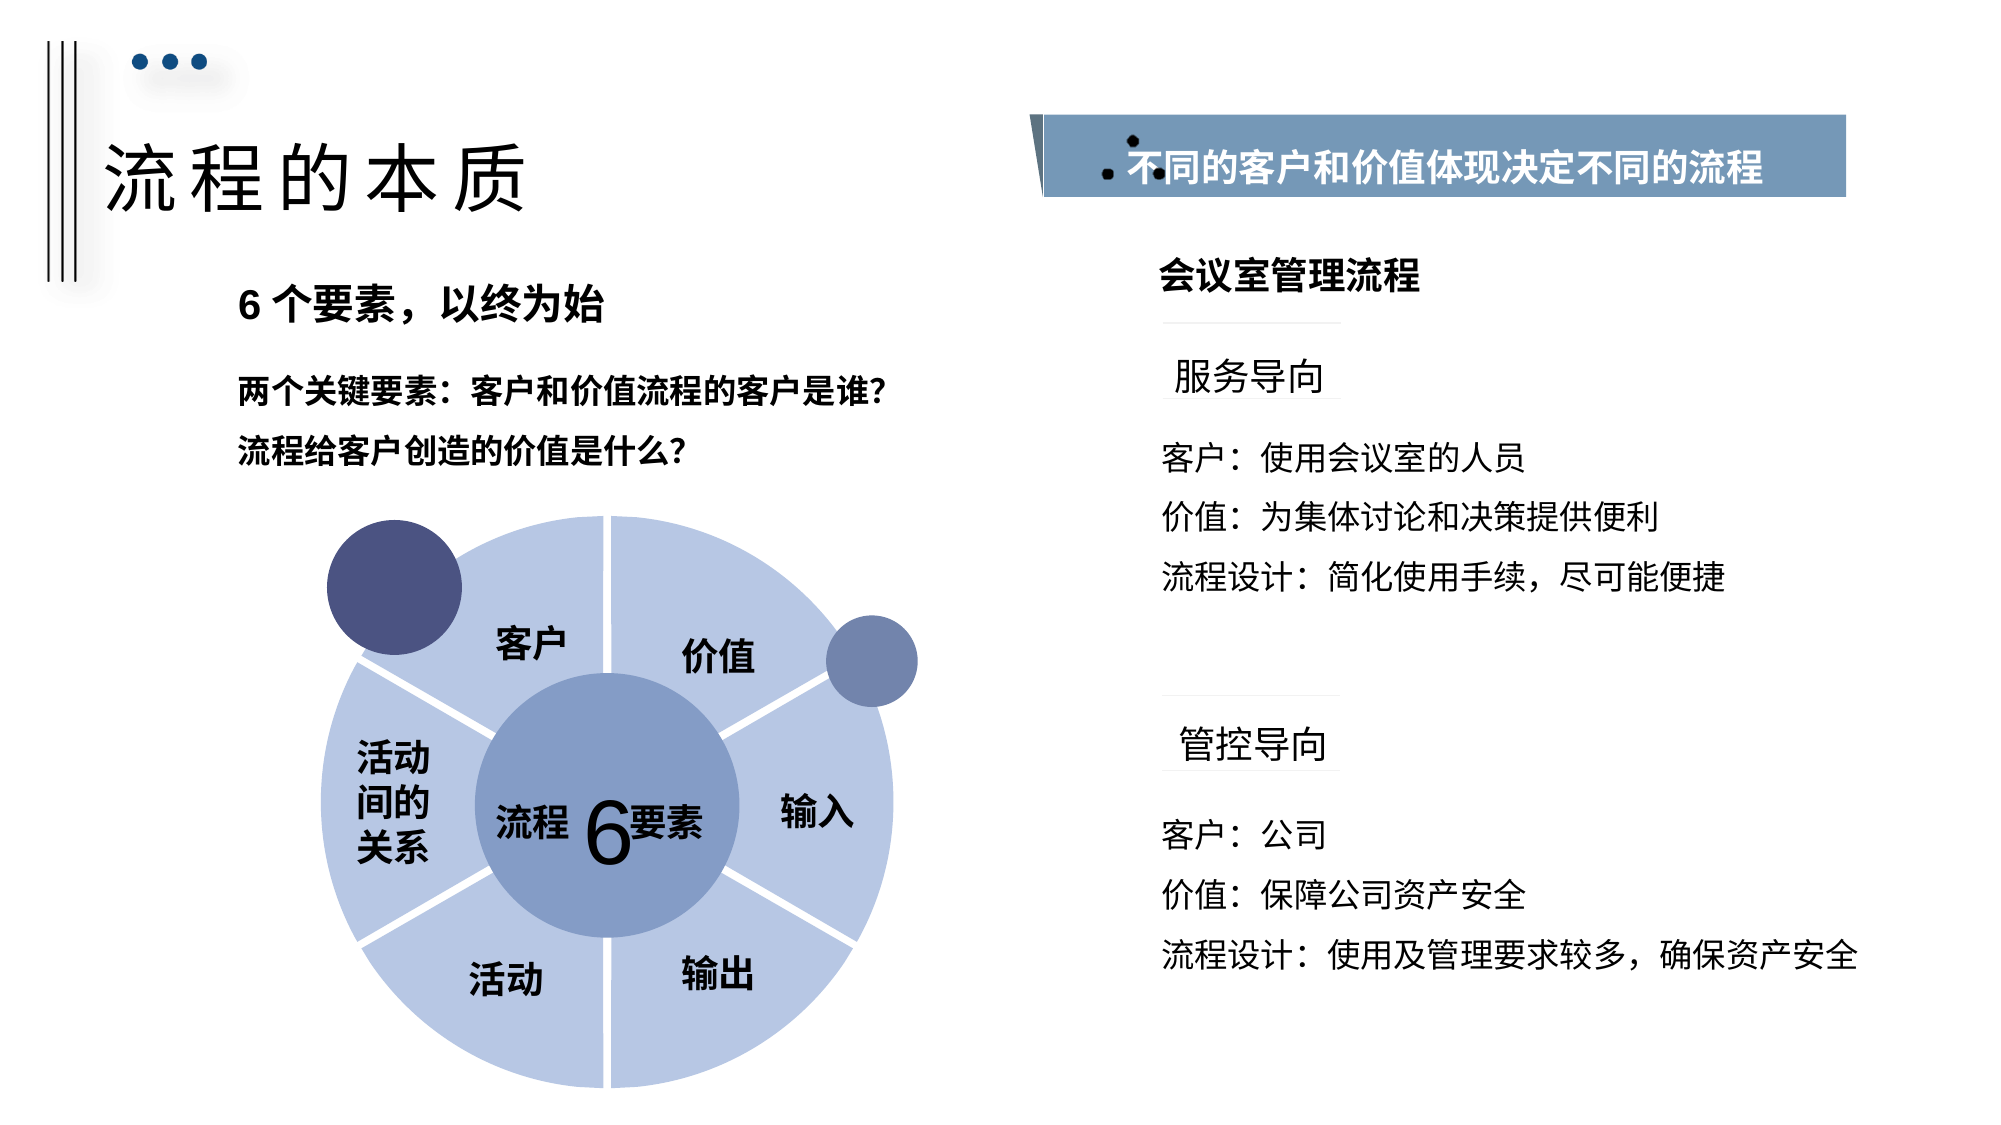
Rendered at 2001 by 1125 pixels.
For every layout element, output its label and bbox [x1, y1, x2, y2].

text_box [223, 310, 1029, 473]
text_box [28, 11, 1192, 310]
text_box [1029, 114, 2000, 984]
text_box [320, 515, 918, 1089]
